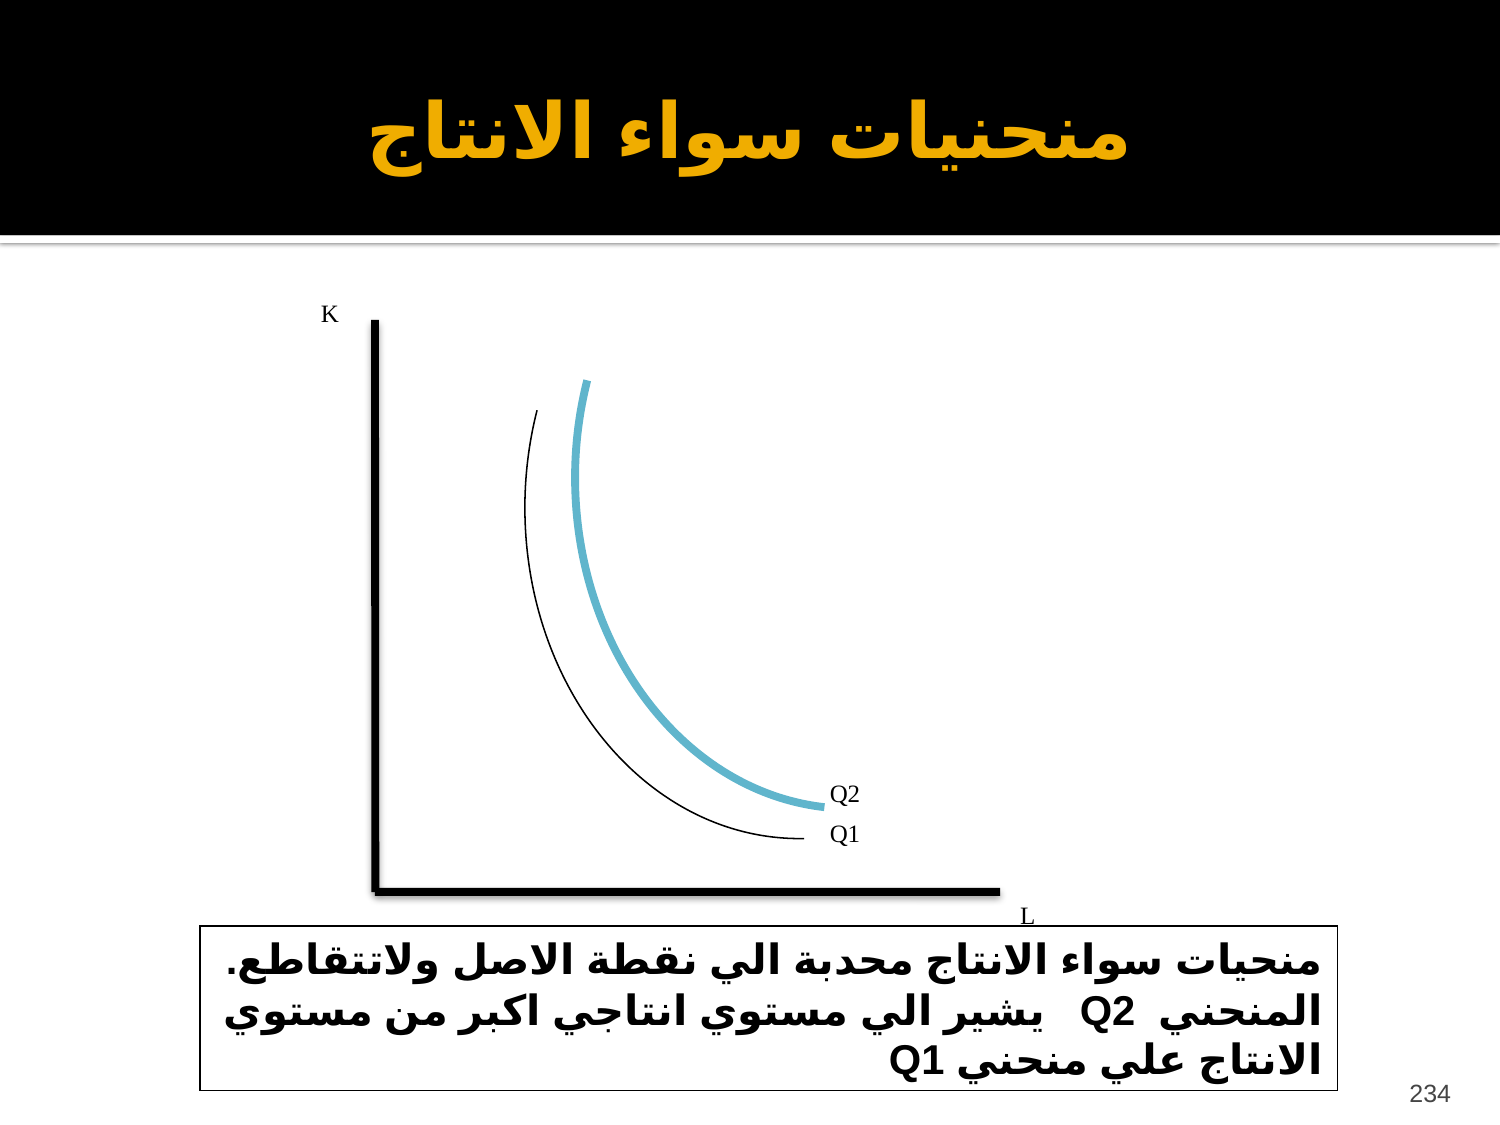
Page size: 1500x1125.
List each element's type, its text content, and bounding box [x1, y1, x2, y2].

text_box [199, 169, 1350, 1043]
slide_number 234 [1345, 1062, 1467, 1108]
title منحنيات سواء الانتاج [75, 25, 1425, 231]
